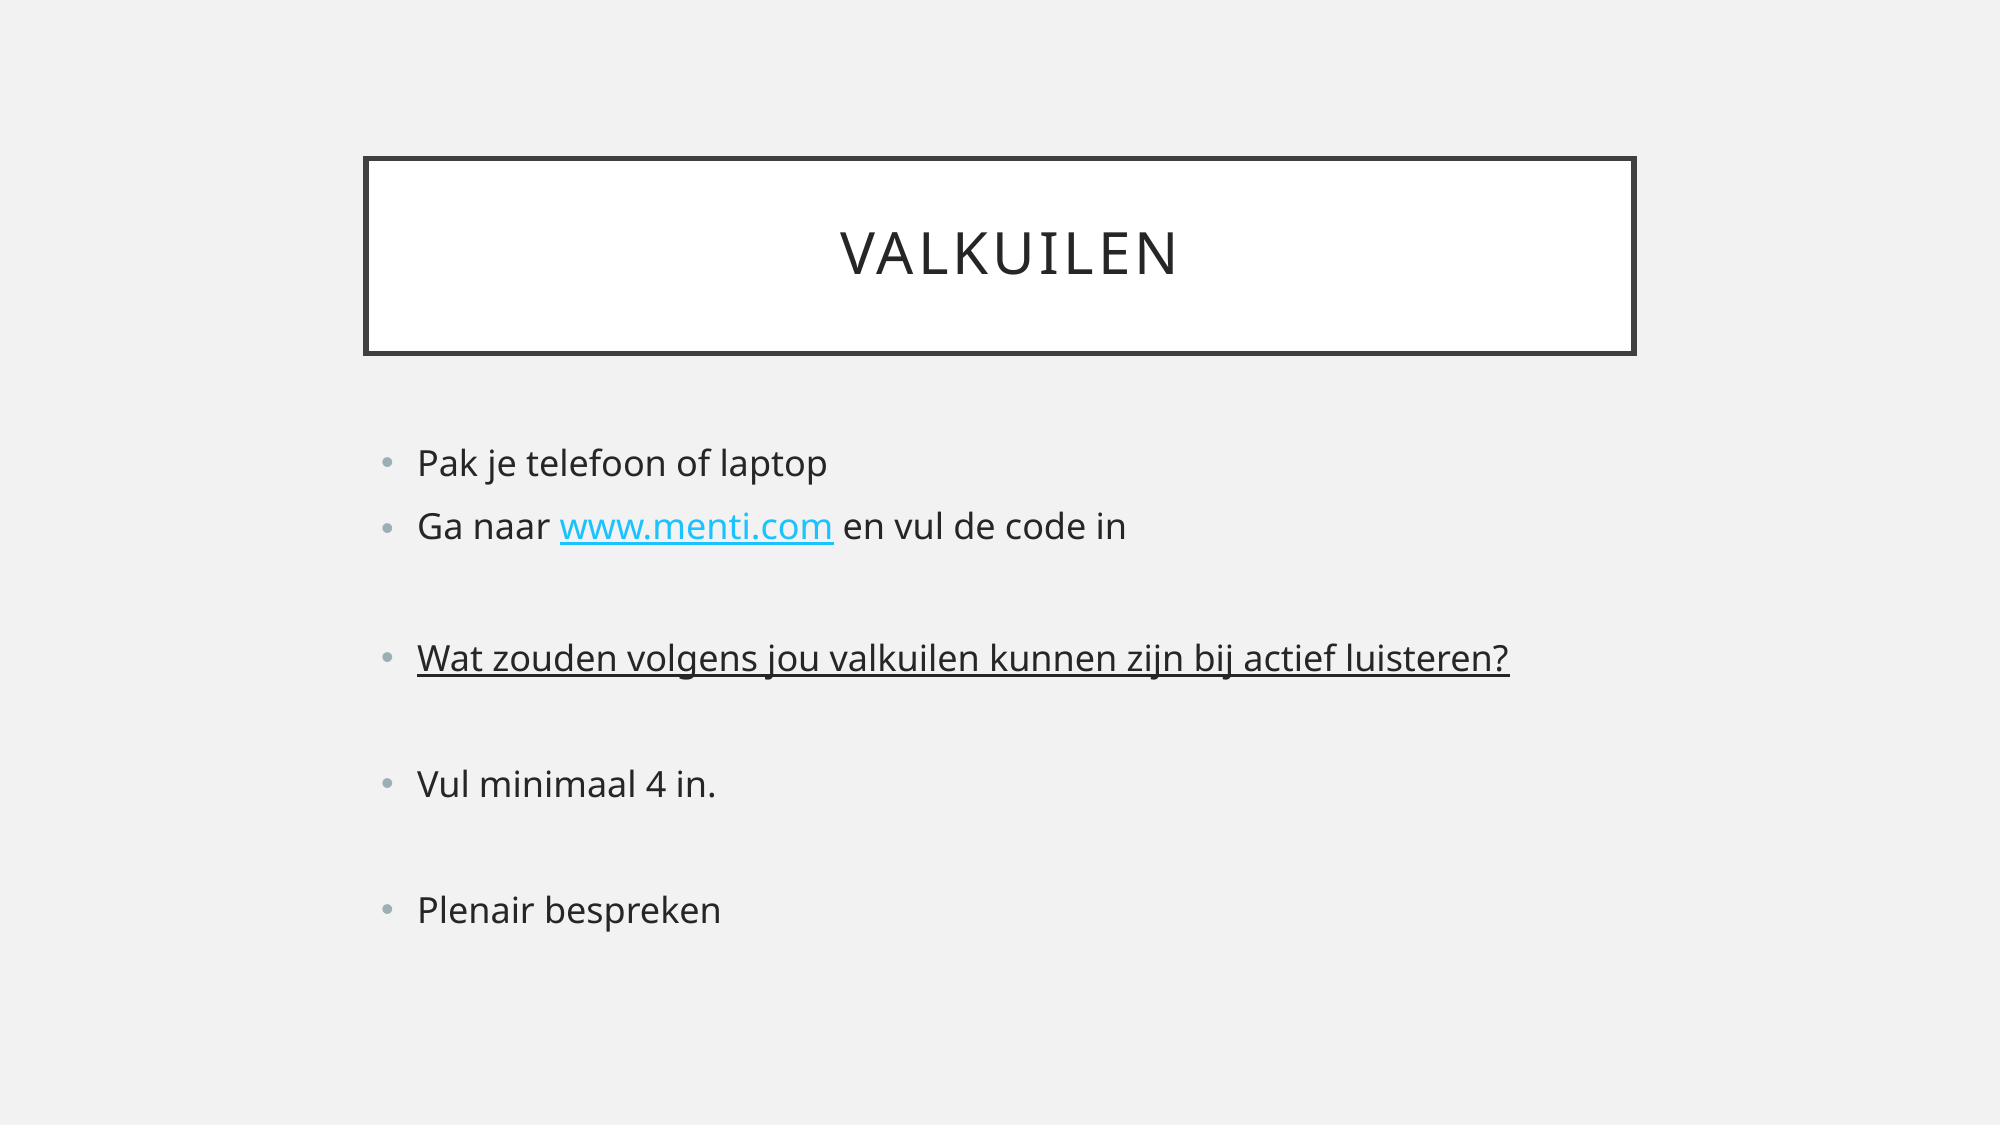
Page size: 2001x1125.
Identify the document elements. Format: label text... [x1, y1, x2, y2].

title Valkuilen [363, 156, 1637, 356]
list Pak je telefoon of laptop Ga naar www.menti.com en vul de code in Wat zouden volgens jou valkuilen kunnen zijn bij actief luisteren? Vul minimaal 4 in. Plenair bespreken [366, 432, 1634, 942]
